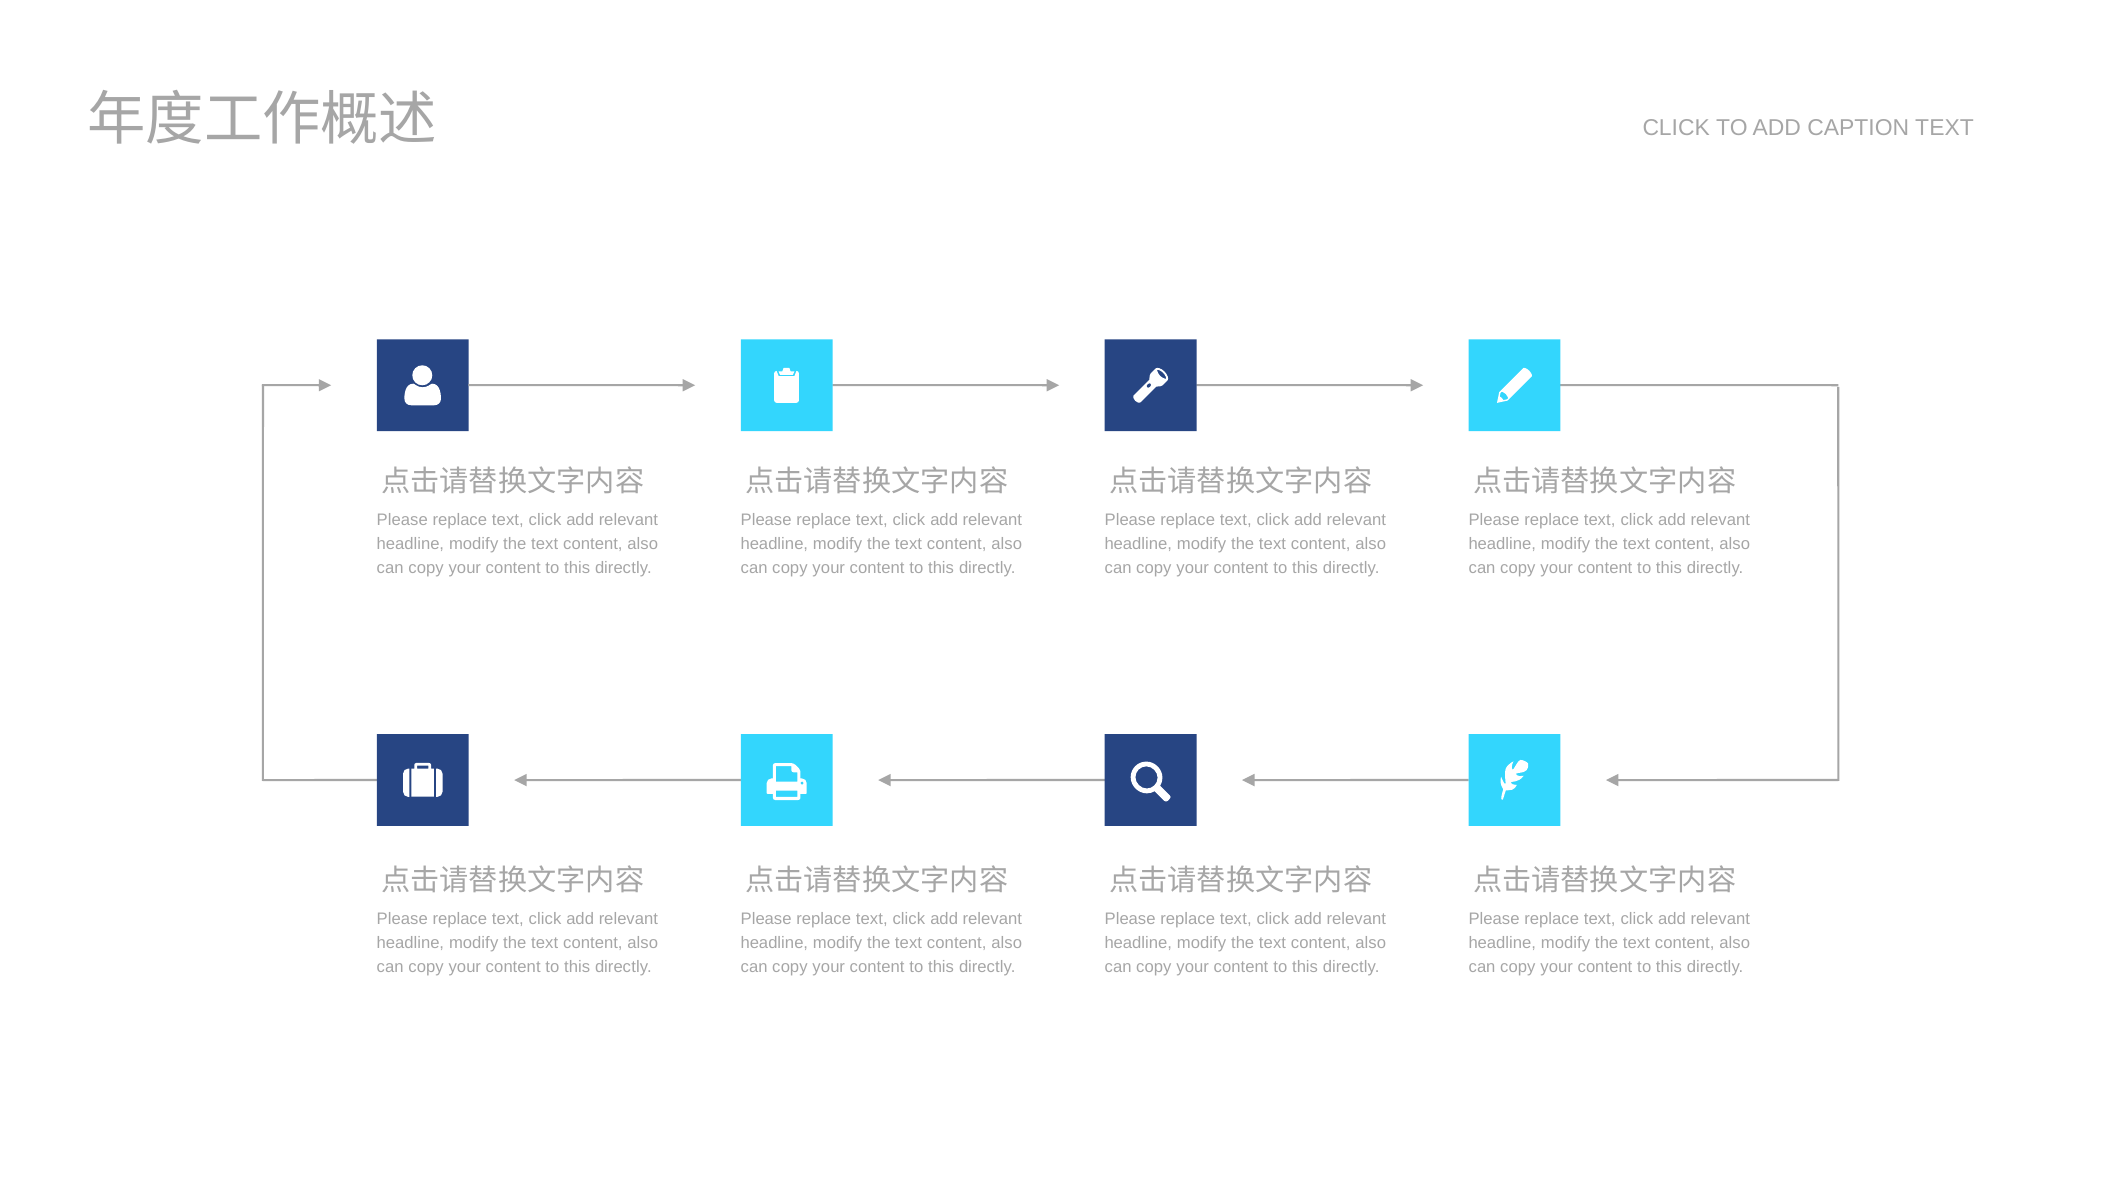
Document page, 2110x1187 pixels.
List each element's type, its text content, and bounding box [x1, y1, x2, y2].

text_box Please replace text, click add relevant headline, modify the text content, also can copy your content to this directly. [1468, 904, 1772, 977]
text_box 点击请替换文字内容 [1473, 854, 1847, 897]
text_box Please replace text, click add relevant headline, modify the text content, also can copy your content to this directly. [376, 904, 680, 977]
text_box [514, 773, 740, 787]
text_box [1468, 734, 1561, 826]
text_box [87, 78, 2022, 153]
text_box 点击请替换文字内容 [745, 454, 1109, 497]
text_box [376, 339, 469, 432]
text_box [1104, 734, 1197, 826]
text_box 点击请替换文字内容 [745, 854, 1109, 897]
text_box 点击请替换文字内容 [1109, 454, 1473, 497]
text_box [469, 379, 696, 392]
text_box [1468, 339, 1561, 432]
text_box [376, 734, 469, 826]
text_box 点击请替换文字内容 [381, 854, 745, 897]
text_box Please replace text, click add relevant headline, modify the text content, also can copy your content to this directly. [1468, 504, 1772, 577]
text_box 点击请替换文字内容 [1473, 454, 1847, 497]
text_box [1197, 379, 1424, 392]
text_box 点击请替换文字内容 [381, 454, 745, 497]
text_box Please replace text, click add relevant headline, modify the text content, also can copy your content to this directly. [1104, 904, 1408, 977]
text_box [1606, 773, 1839, 787]
text_box 点击请替换文字内容 [1109, 854, 1473, 897]
text_box [878, 773, 1104, 787]
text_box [1104, 339, 1197, 432]
text_box Please replace text, click add relevant headline, modify the text content, also can copy your content to this directly. [740, 904, 1044, 977]
text_box Please replace text, click add relevant headline, modify the text content, also can copy your content to this directly. [376, 504, 680, 577]
text_box Please replace text, click add relevant headline, modify the text content, also can copy your content to this directly. [1104, 504, 1408, 577]
text_box [833, 379, 1060, 392]
text_box [261, 379, 332, 392]
text_box [1242, 773, 1468, 787]
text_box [740, 734, 833, 826]
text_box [740, 339, 833, 432]
text_box Please replace text, click add relevant headline, modify the text content, also can copy your content to this directly. [740, 504, 1044, 577]
